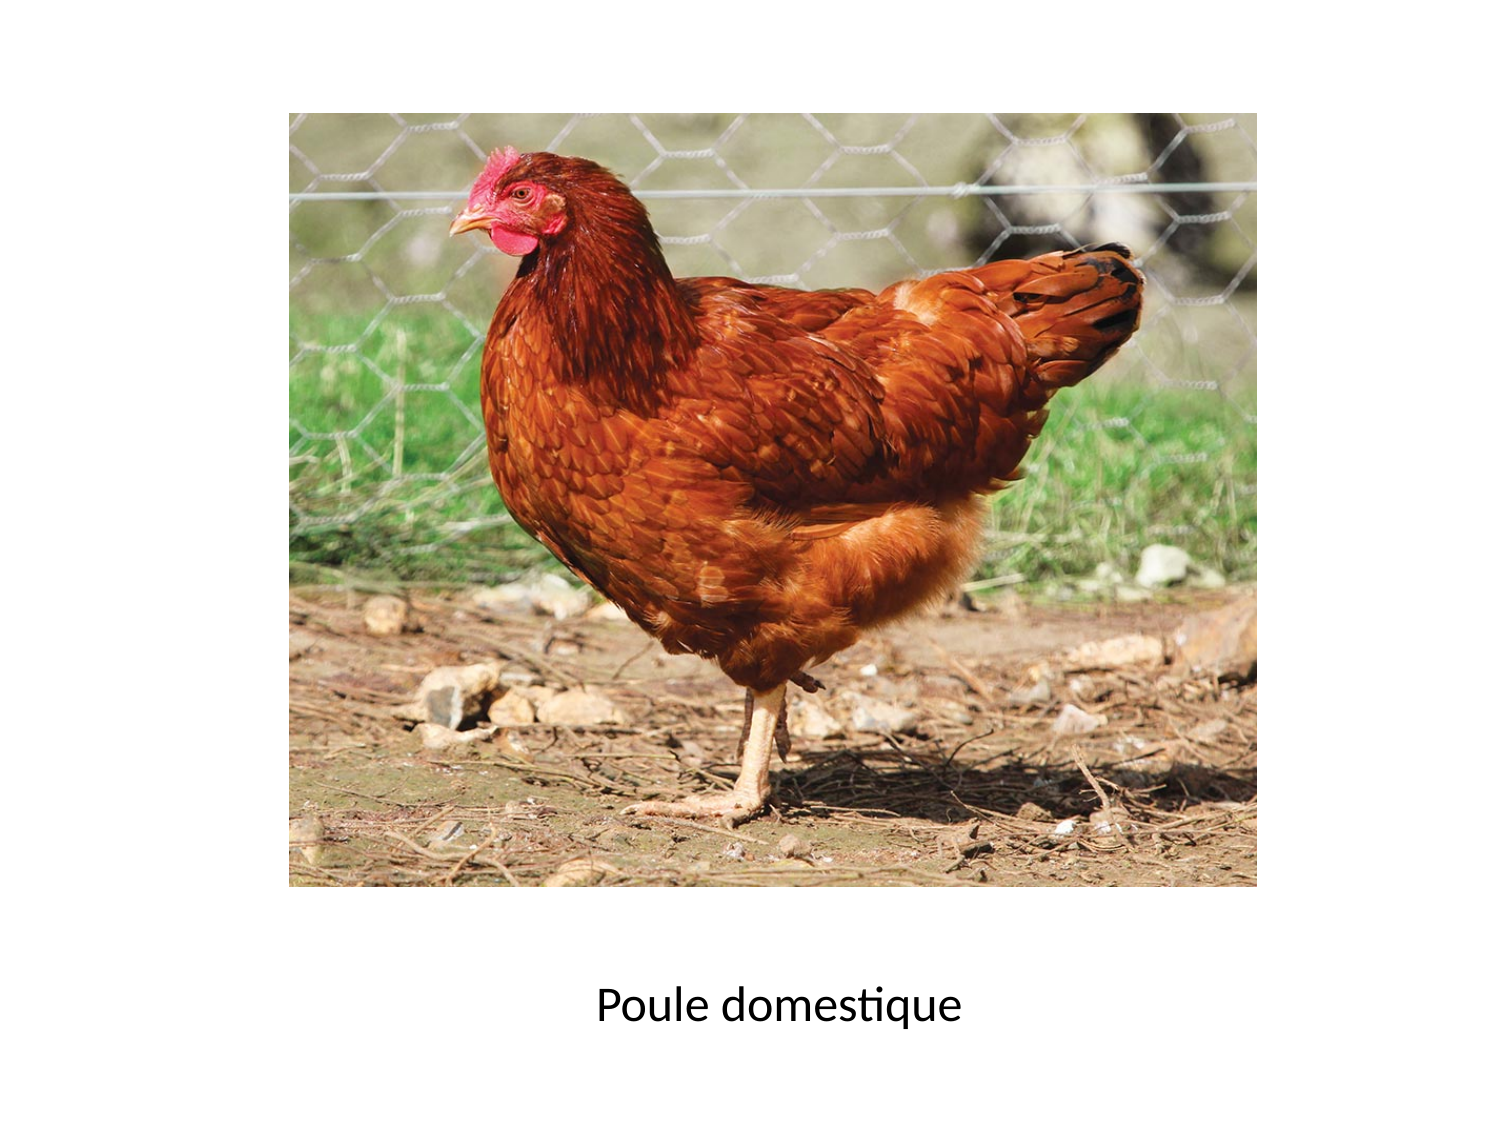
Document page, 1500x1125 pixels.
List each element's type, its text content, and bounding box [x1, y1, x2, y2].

picture [288, 113, 1257, 888]
text_box Poule domestique [277, 964, 1282, 1039]
